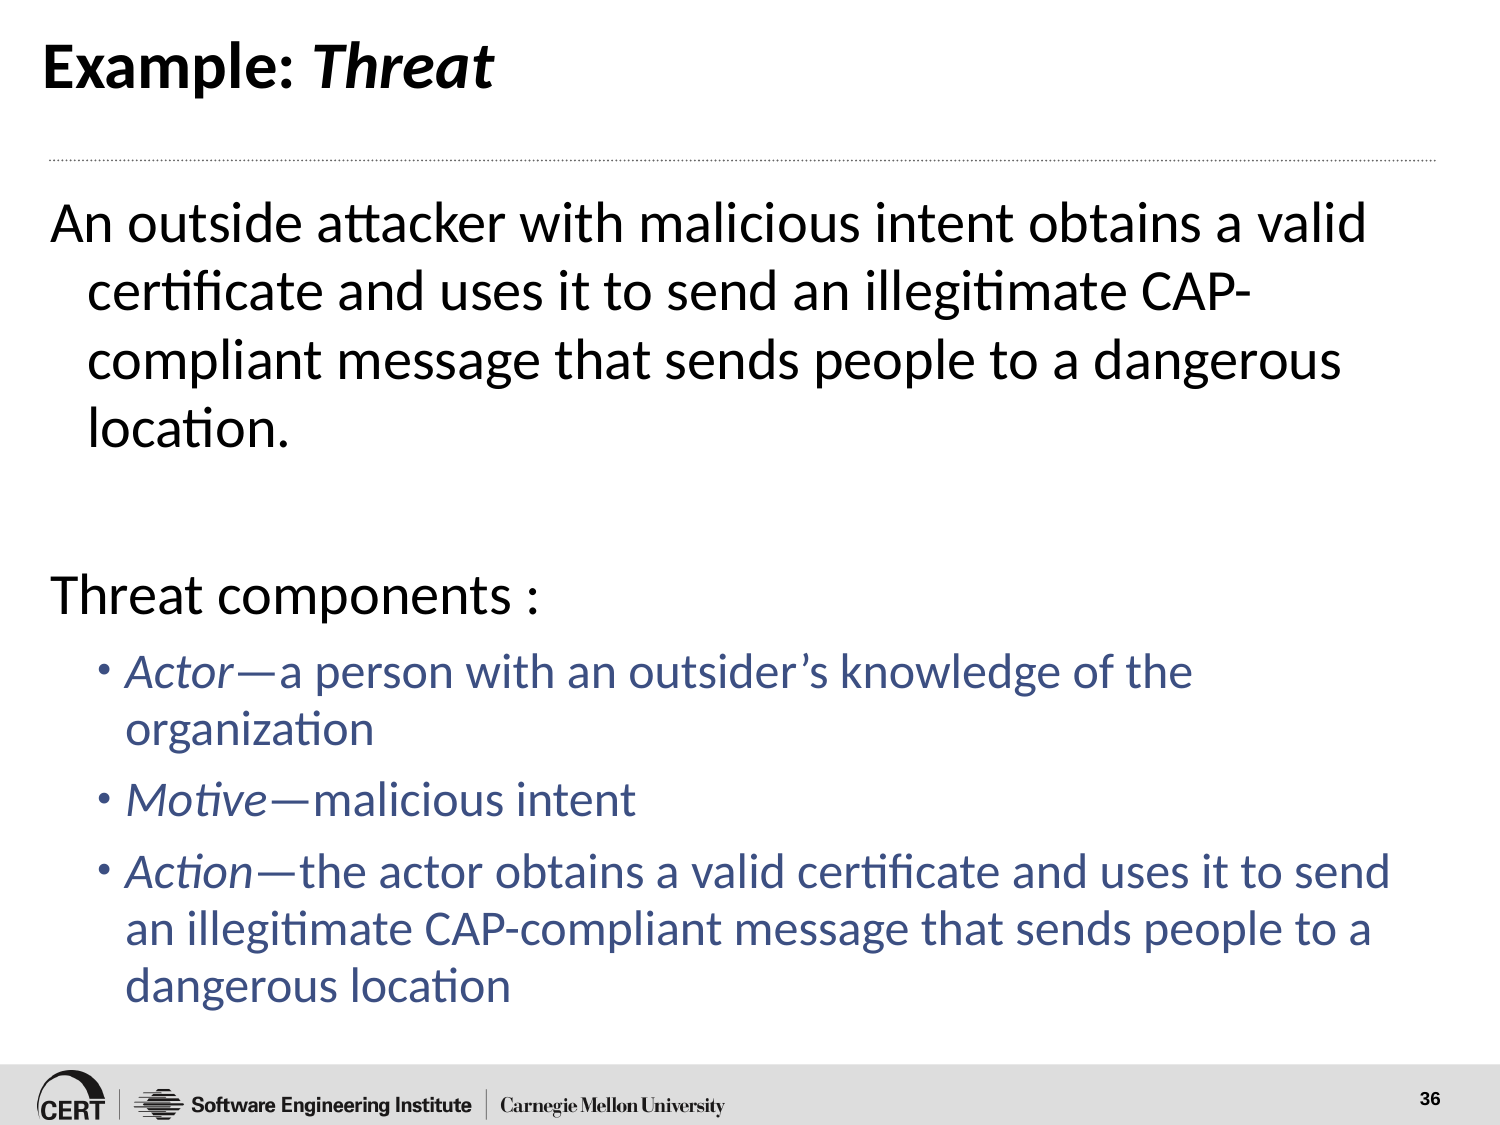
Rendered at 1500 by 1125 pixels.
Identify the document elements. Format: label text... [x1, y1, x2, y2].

title Example: Threat [42, 37, 1434, 155]
picture [37, 1069, 725, 1122]
list An outside attacker with malicious intent obtains a valid certificate and uses it to send an illegitimate CAP-compliant message that sends people to a dangerous location. Threat components : Actor—a person with an outsider’s knowledge of the organization Motive—malicious intent Action—the actor obtains a valid certificate and uses it to send an illegitimate CAP-compliant message that sends people to a dangerous location [49, 187, 1438, 1001]
